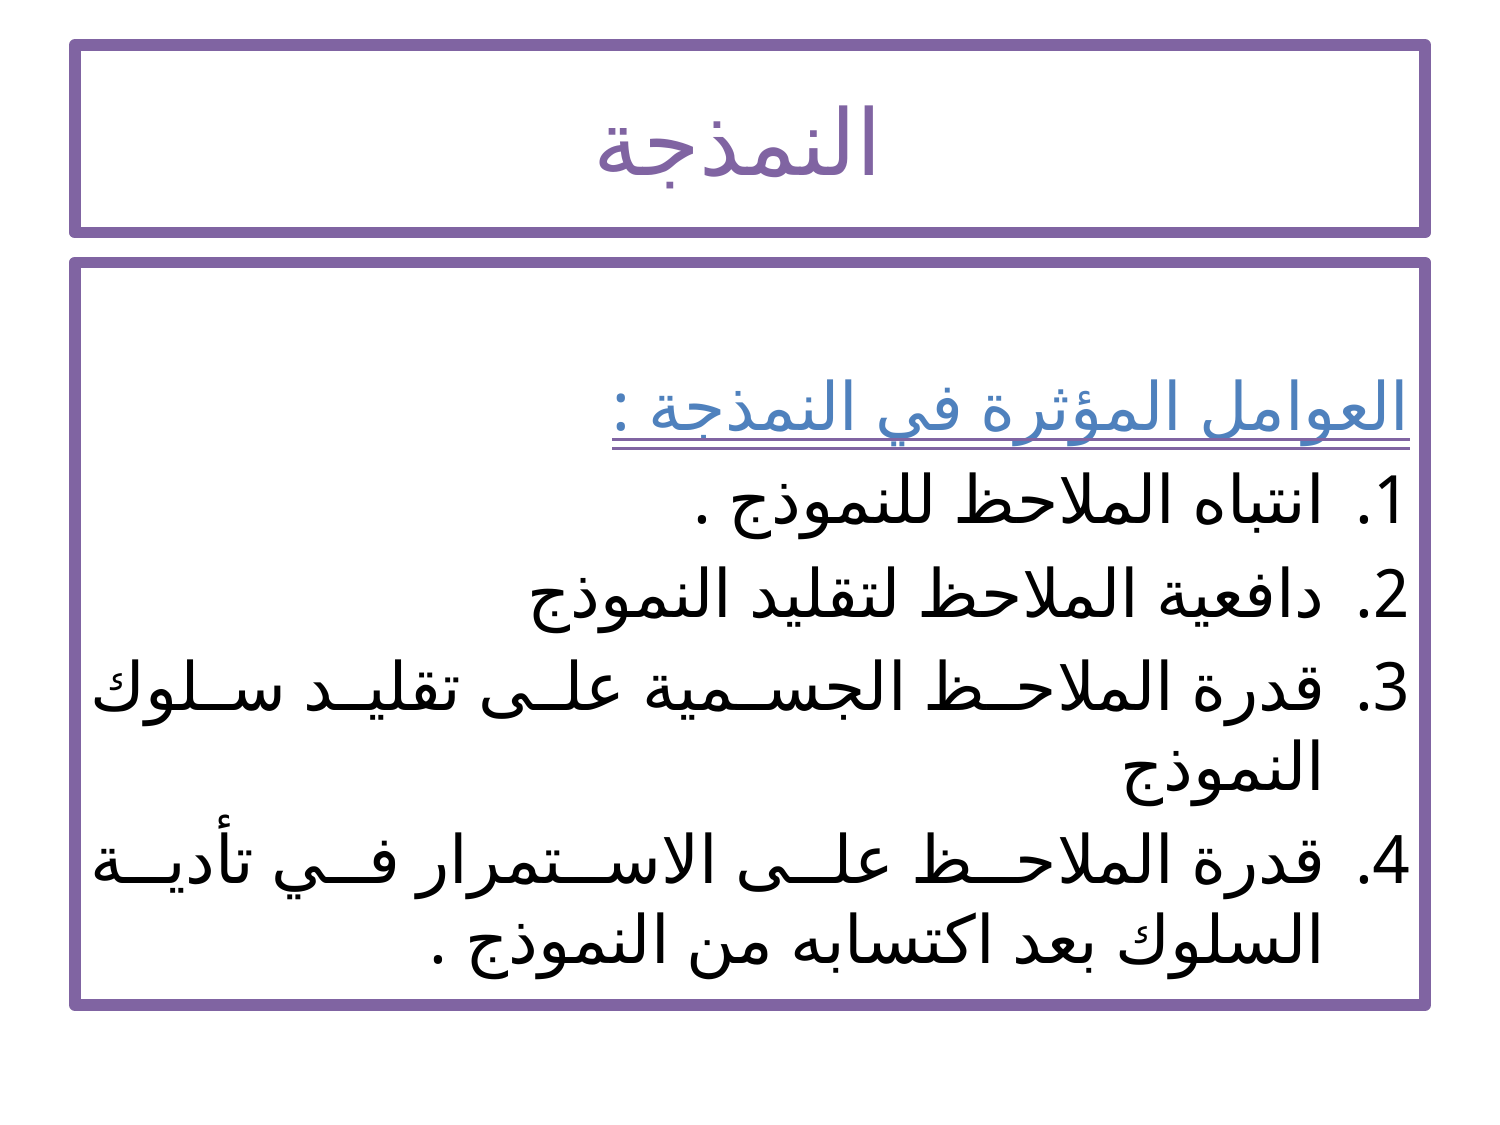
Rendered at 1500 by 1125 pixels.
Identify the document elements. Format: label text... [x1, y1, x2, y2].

title النمذجة [75, 45, 1425, 233]
list العوامل المؤثرة في النمذجة : انتباه الملاحظ للنموذج . دافعية الملاحظ لتقليد النموذج قدرة الملاحظ الجسمية على تقليد سلوك النموذج قدرة الملاحظ على الاستمرار في تأدية السلوك بعد اكتسابه من النموذج . [75, 262, 1425, 1005]
